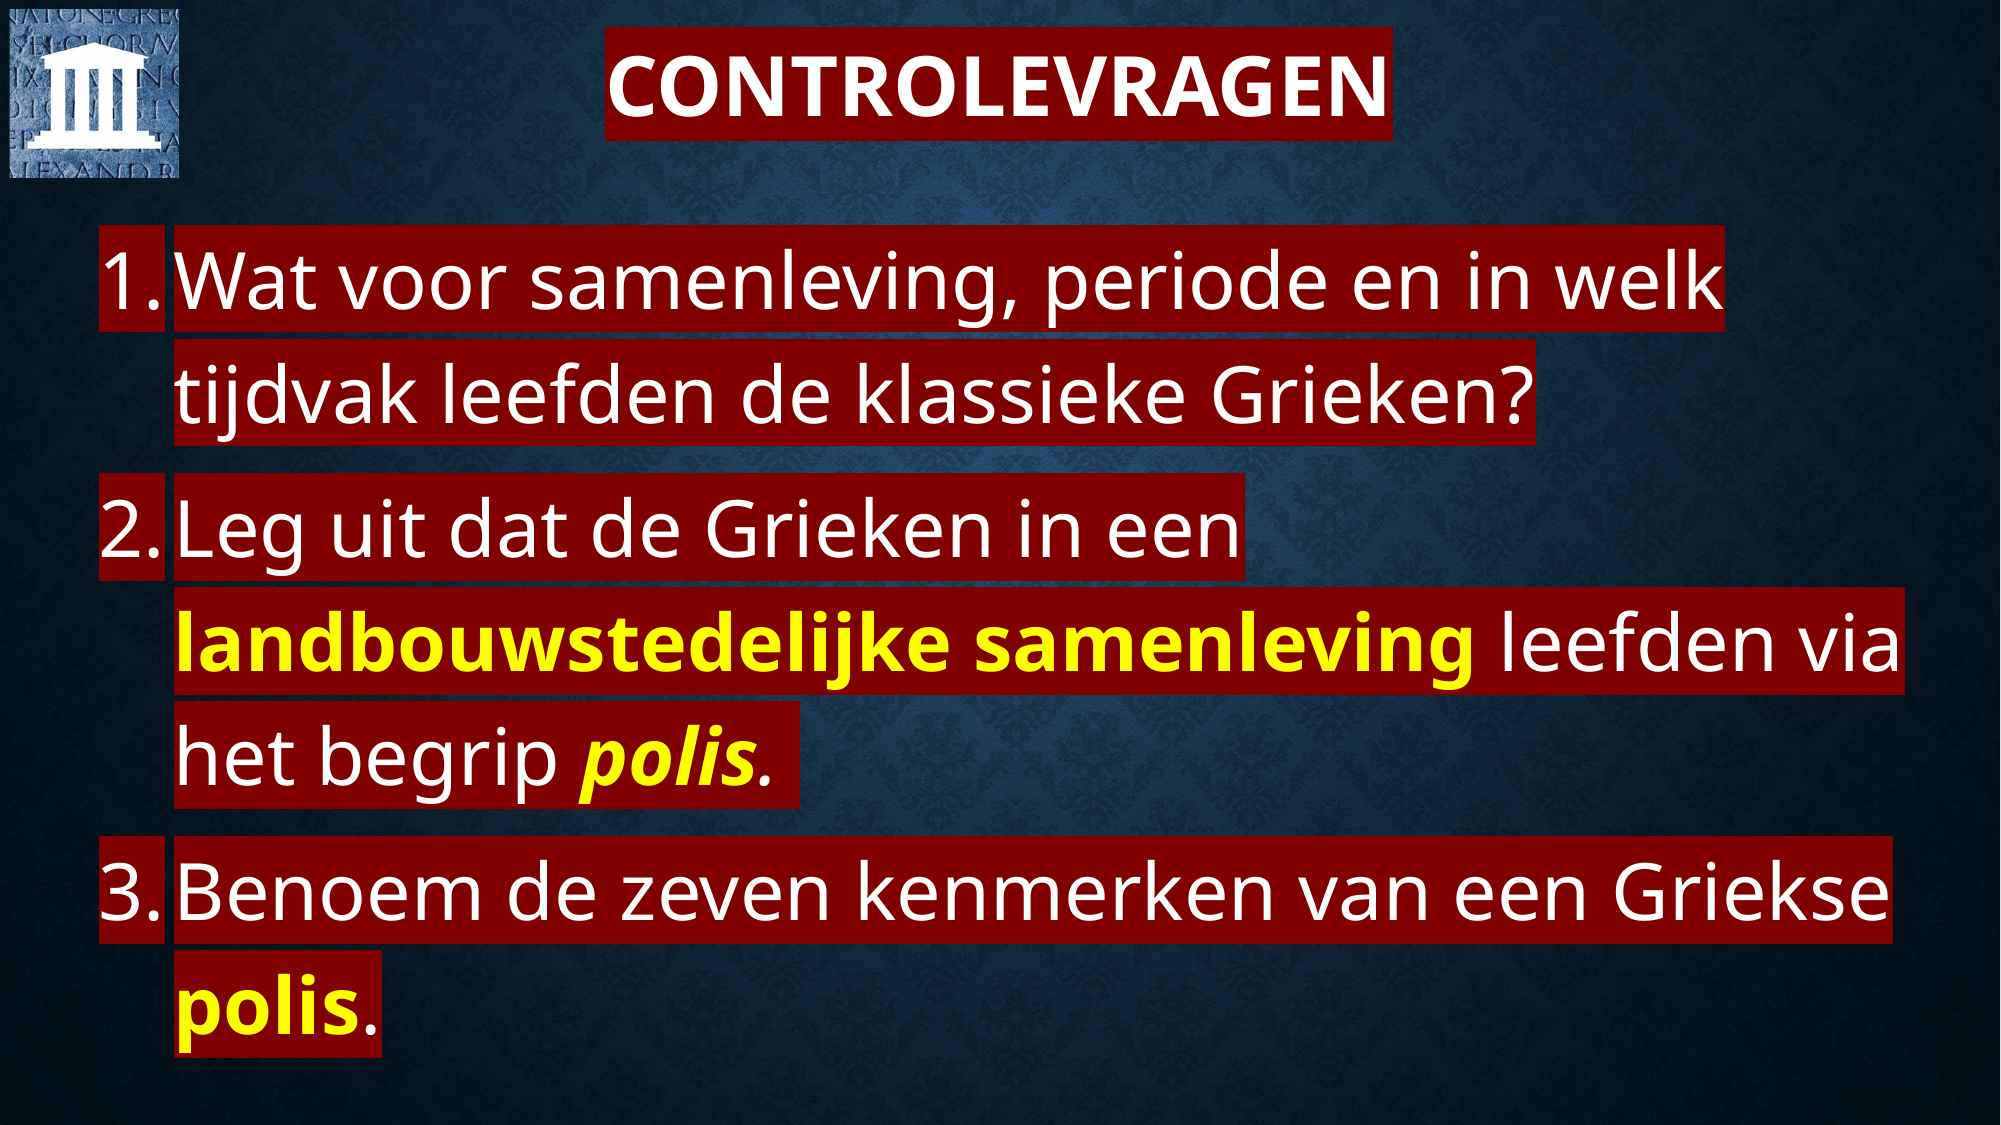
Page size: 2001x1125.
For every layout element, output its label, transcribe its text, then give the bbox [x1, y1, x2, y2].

list Wat voor samenleving, periode en in welk tijdvak leefden de klassieke Grieken? Leg uit dat de Grieken in een landbouwstedelijke samenleving leefden via het begrip polis. Benoem de zeven kenmerken van een Griekse polis. [83, 203, 2000, 1031]
picture [9, 8, 180, 179]
title Controlevragen [149, 0, 1849, 199]
